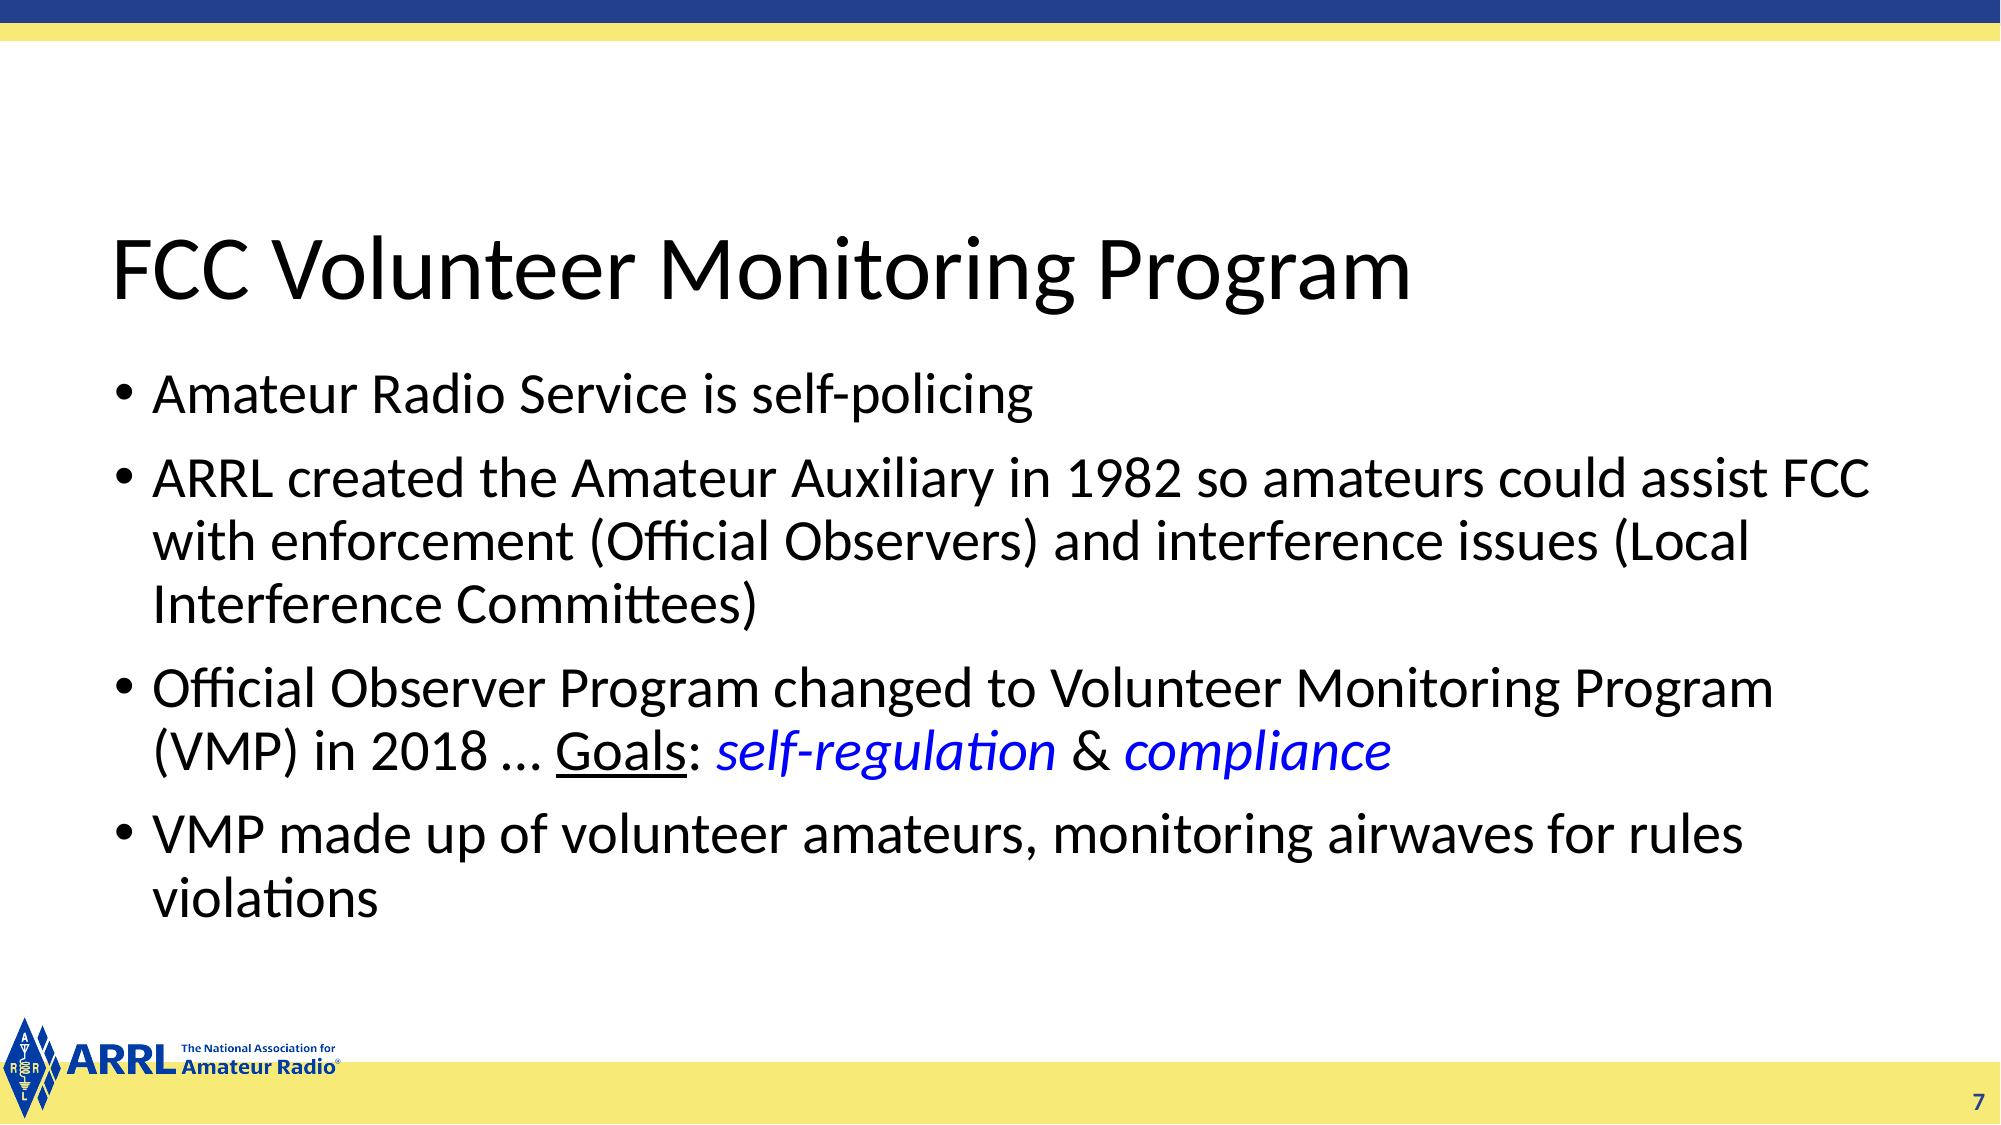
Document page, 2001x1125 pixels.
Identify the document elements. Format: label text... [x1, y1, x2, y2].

picture [1, 1015, 342, 1121]
list Amateur Radio Service is self-policing ARRL created the Amateur Auxiliary in 1982 so amateurs could assist FCC with enforcement (Official Observers) and interference issues (Local Interference Committees) Official Observer Program changed to Volunteer Monitoring Program (VMP) in 2018 … Goals: self-regulation & compliance VMP made up of volunteer amateurs, monitoring airwaves for rules violations [99, 355, 1900, 1075]
title FCC Volunteer Monitoring Program [96, 212, 1897, 356]
